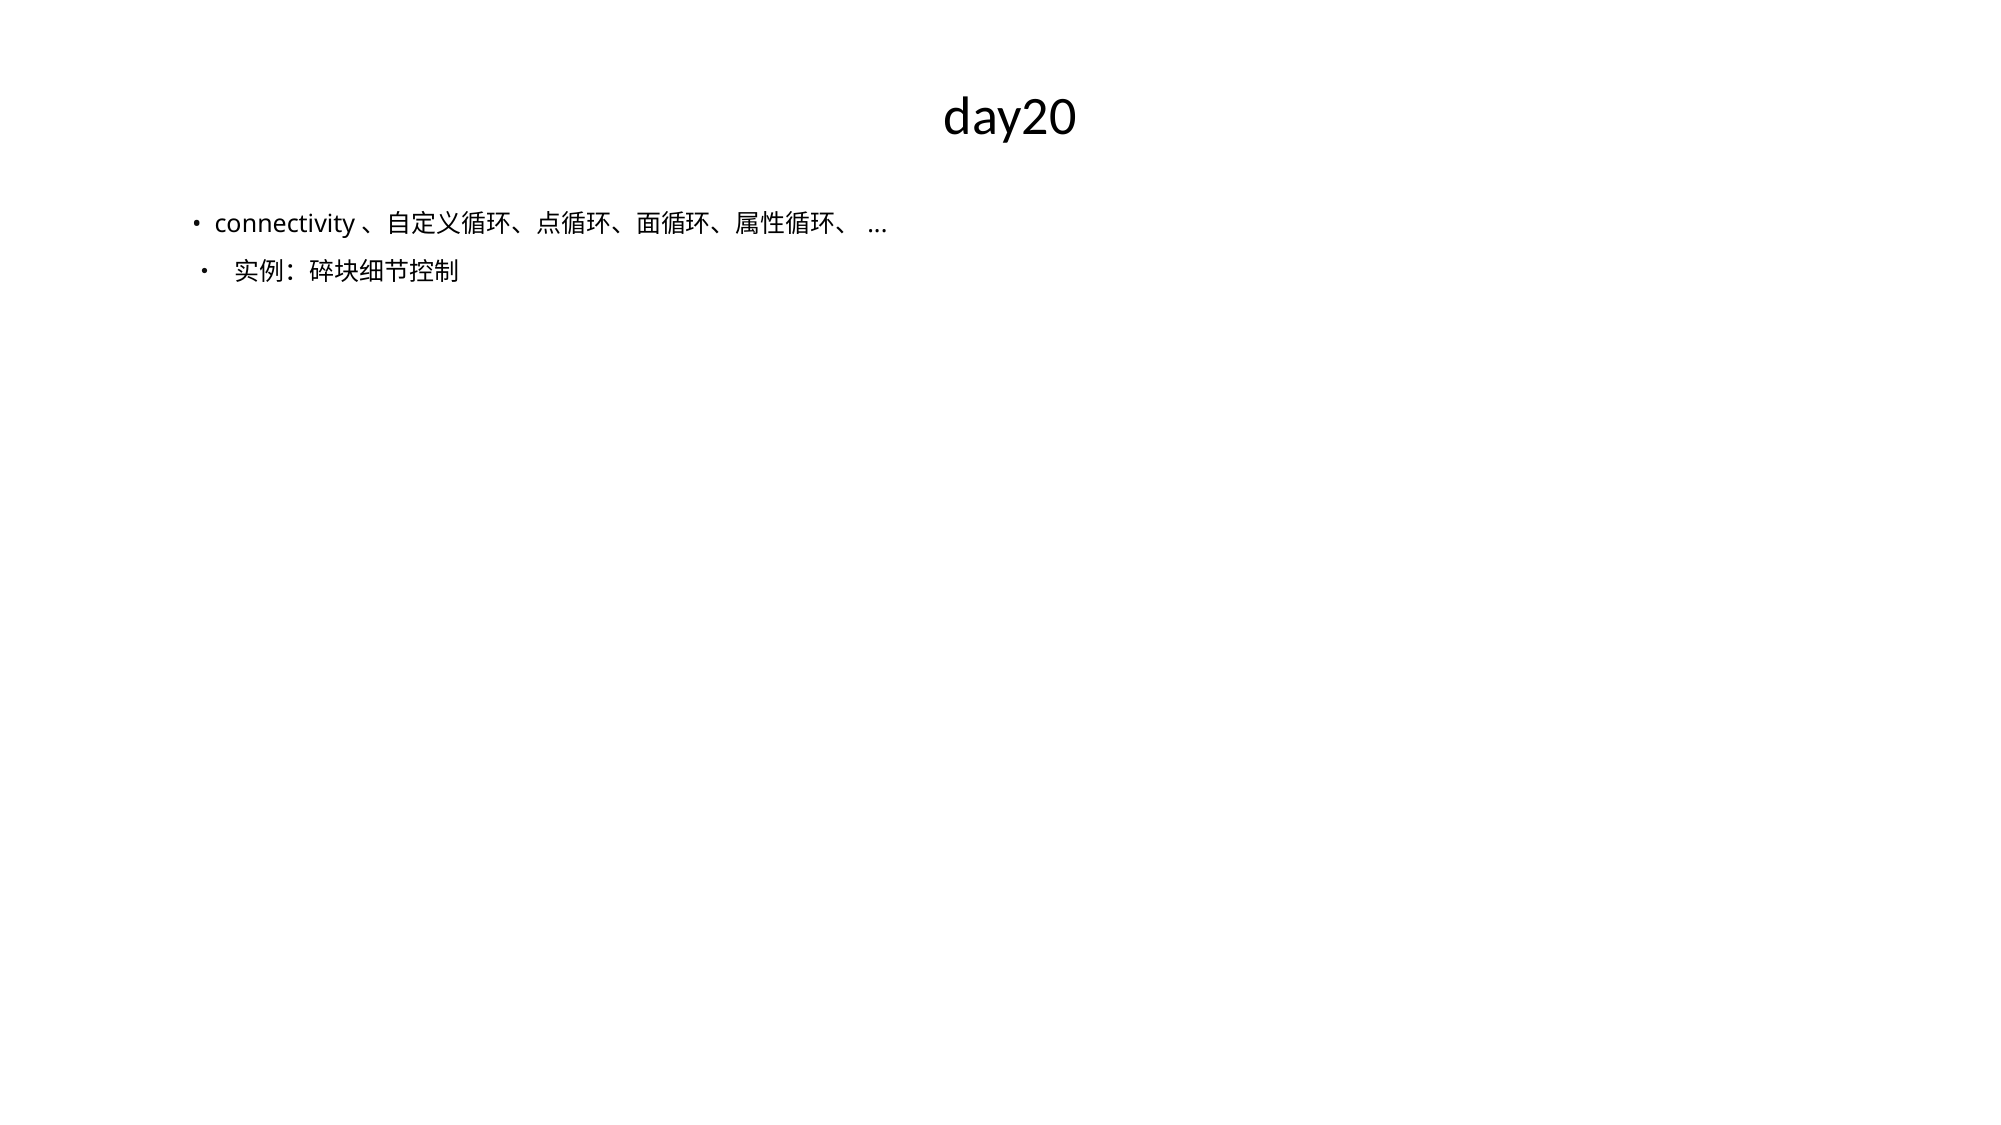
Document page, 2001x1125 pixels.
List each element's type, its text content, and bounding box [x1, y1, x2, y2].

subtitle • connectivity、自定义循环、点循环、面循环、属性循环、... • 实例：碎块细节控制 [176, 203, 1815, 903]
title day20 [711, 41, 1309, 154]
